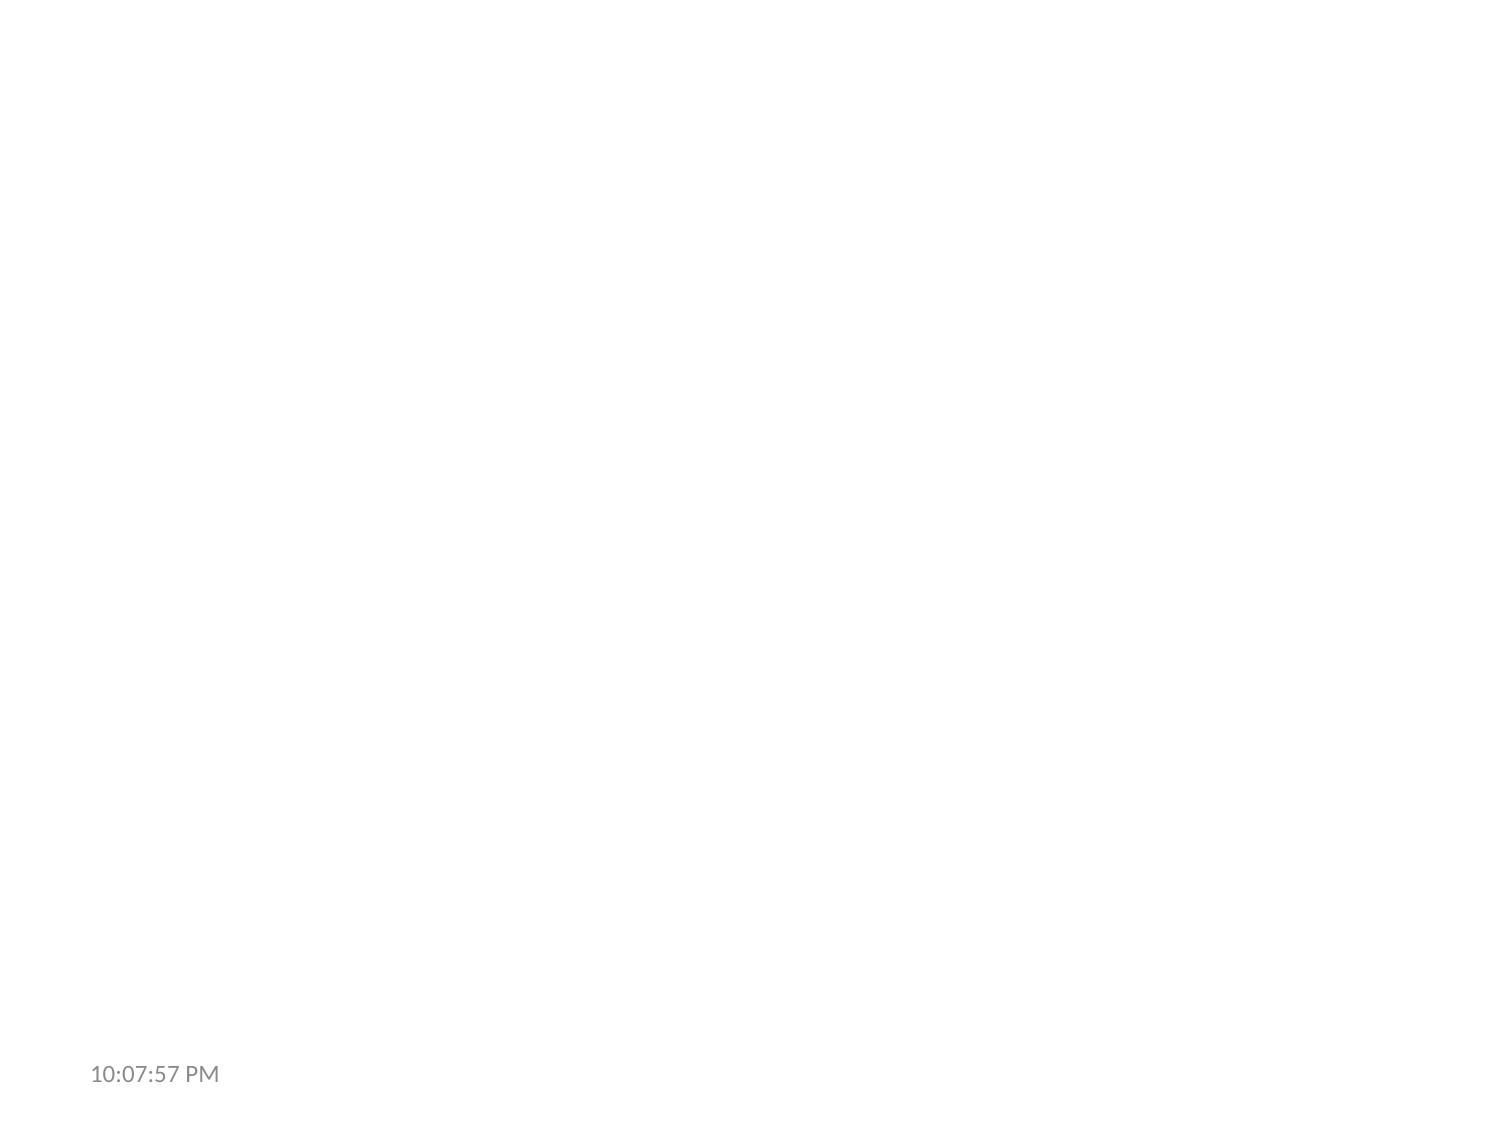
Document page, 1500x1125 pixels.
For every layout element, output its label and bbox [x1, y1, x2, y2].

slide_number [75, 1042, 425, 1103]
